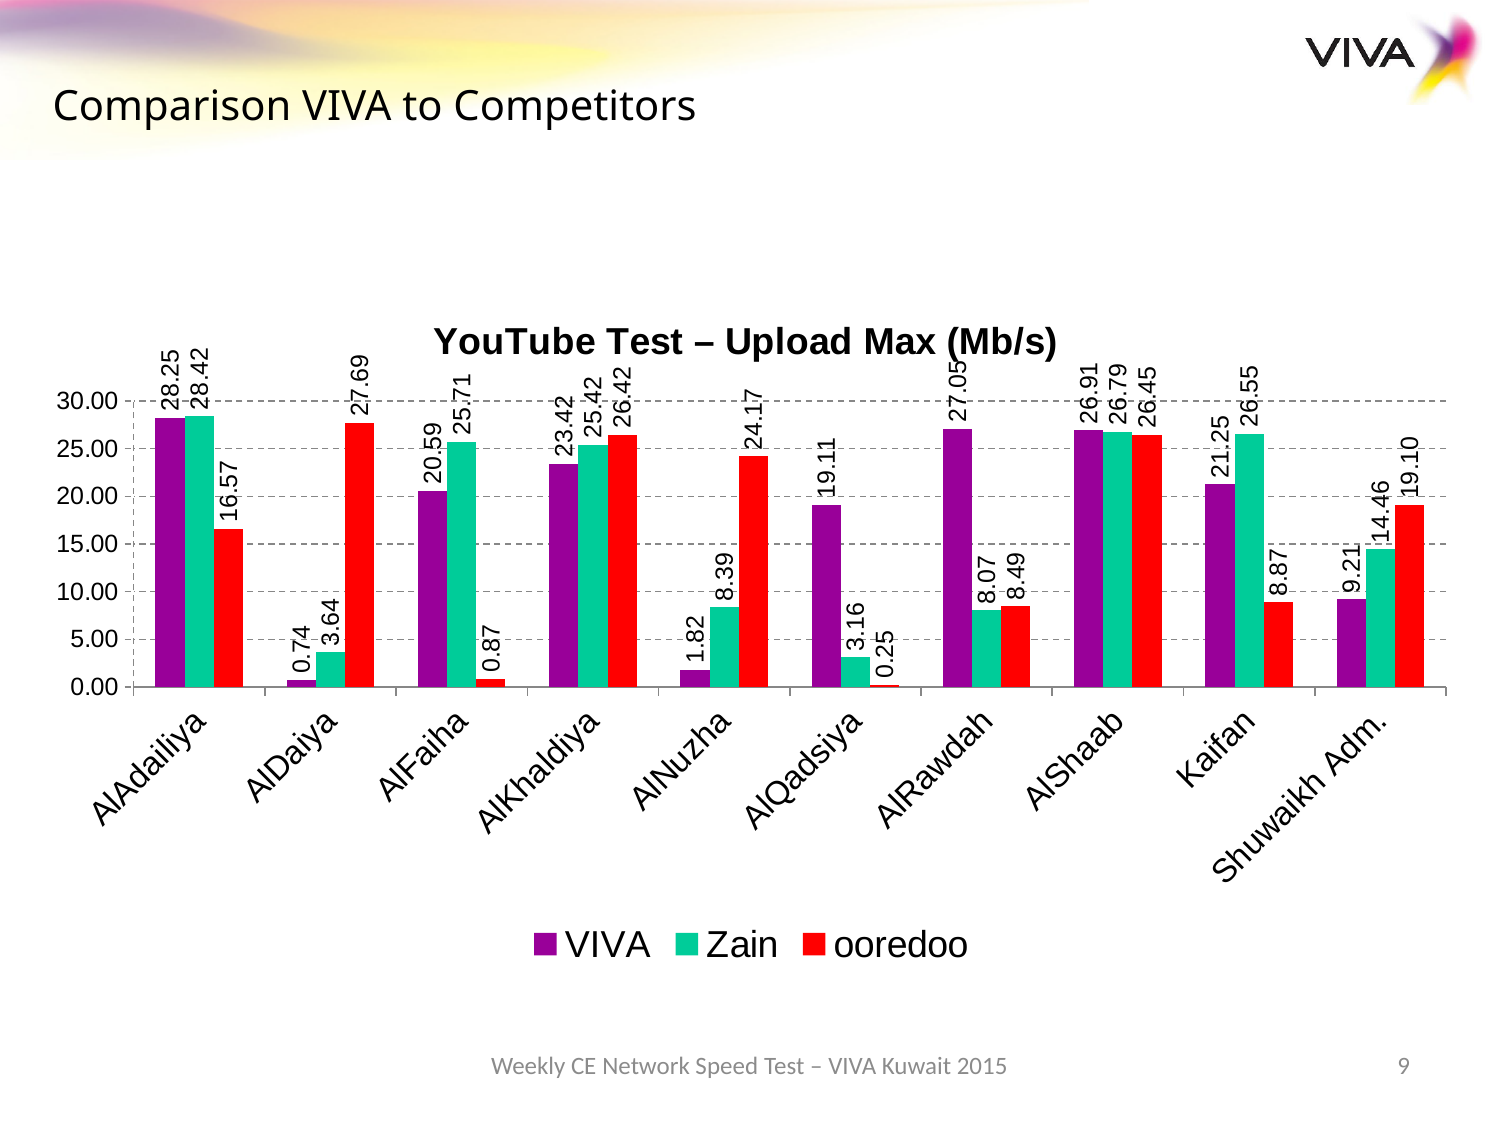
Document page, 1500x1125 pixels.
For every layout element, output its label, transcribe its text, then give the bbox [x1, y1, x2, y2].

chart [27, 287, 1476, 974]
text_box 9 [1074, 1042, 1425, 1103]
picture [1300, 12, 1485, 105]
picture [0, 0, 1089, 160]
text_box Comparison VIVA to Competitors [37, 24, 1278, 184]
text_box Weekly CE Network Speed Test – VIVA Kuwait 2015 [205, 1042, 1074, 1103]
